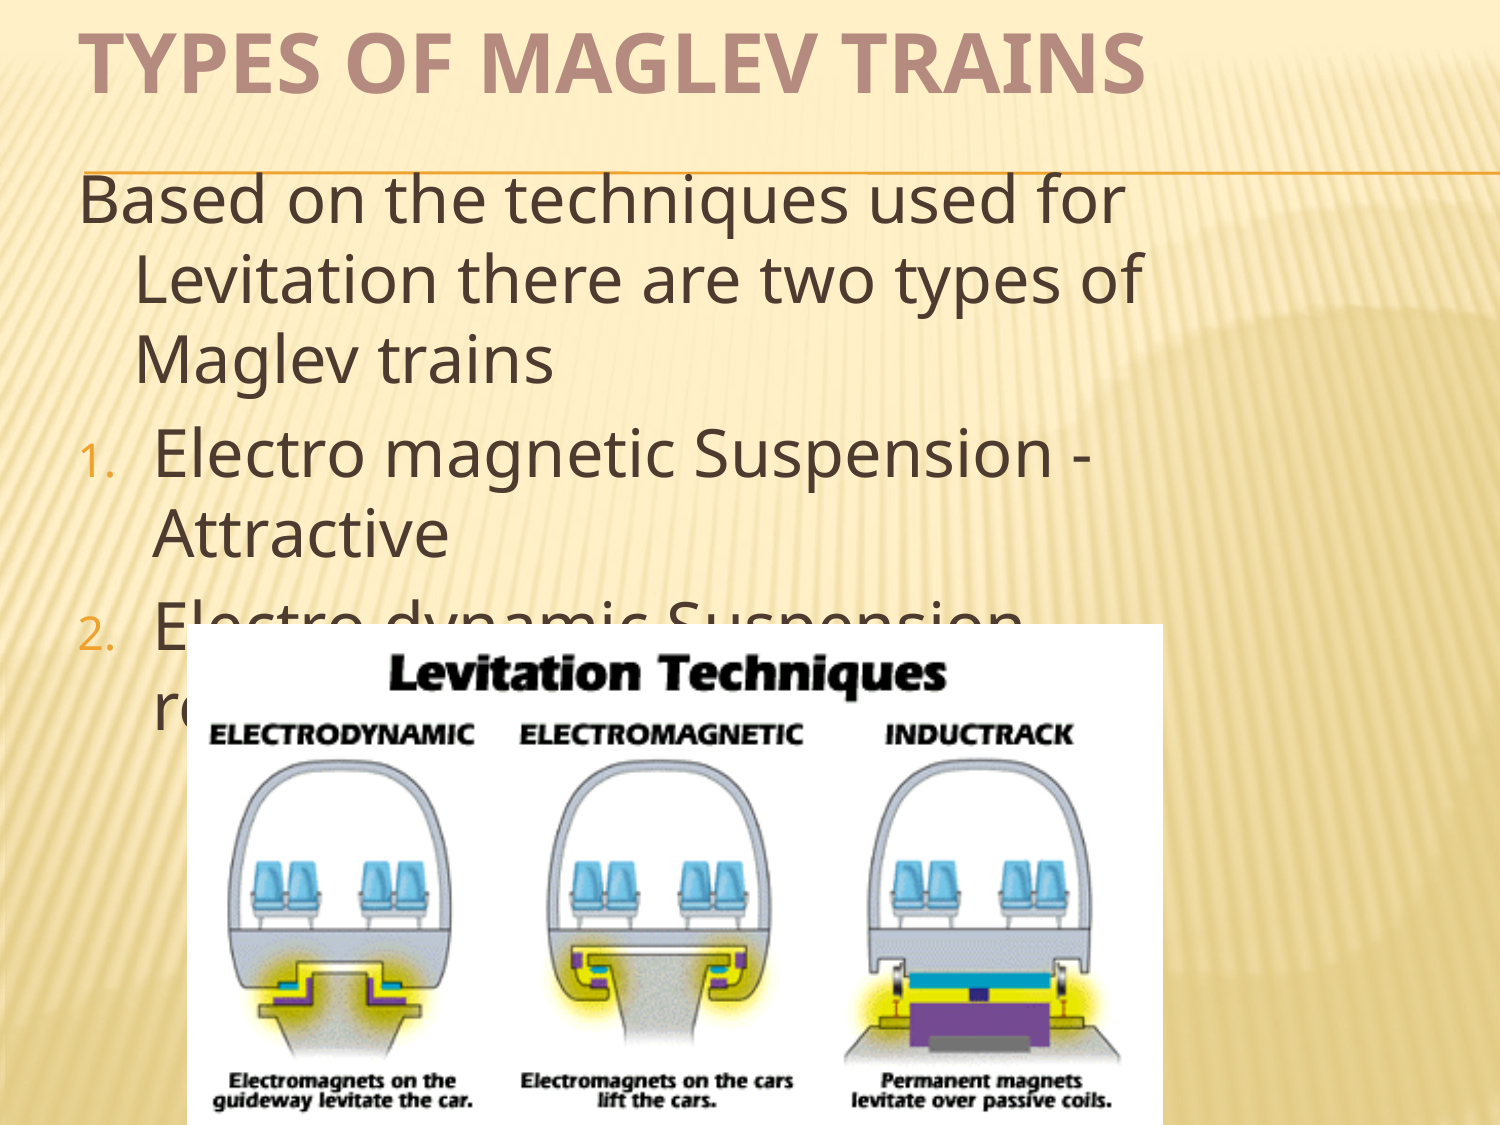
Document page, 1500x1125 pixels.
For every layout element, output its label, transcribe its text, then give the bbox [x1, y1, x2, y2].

picture [187, 624, 1163, 1125]
list Based on the techniques used for Levitation there are two types of Maglev trains Electro magnetic Suspension -Attractive Electro dynamic Suspension -repulsive [62, 149, 1288, 950]
title Types of Maglev Trains [62, 0, 1288, 121]
